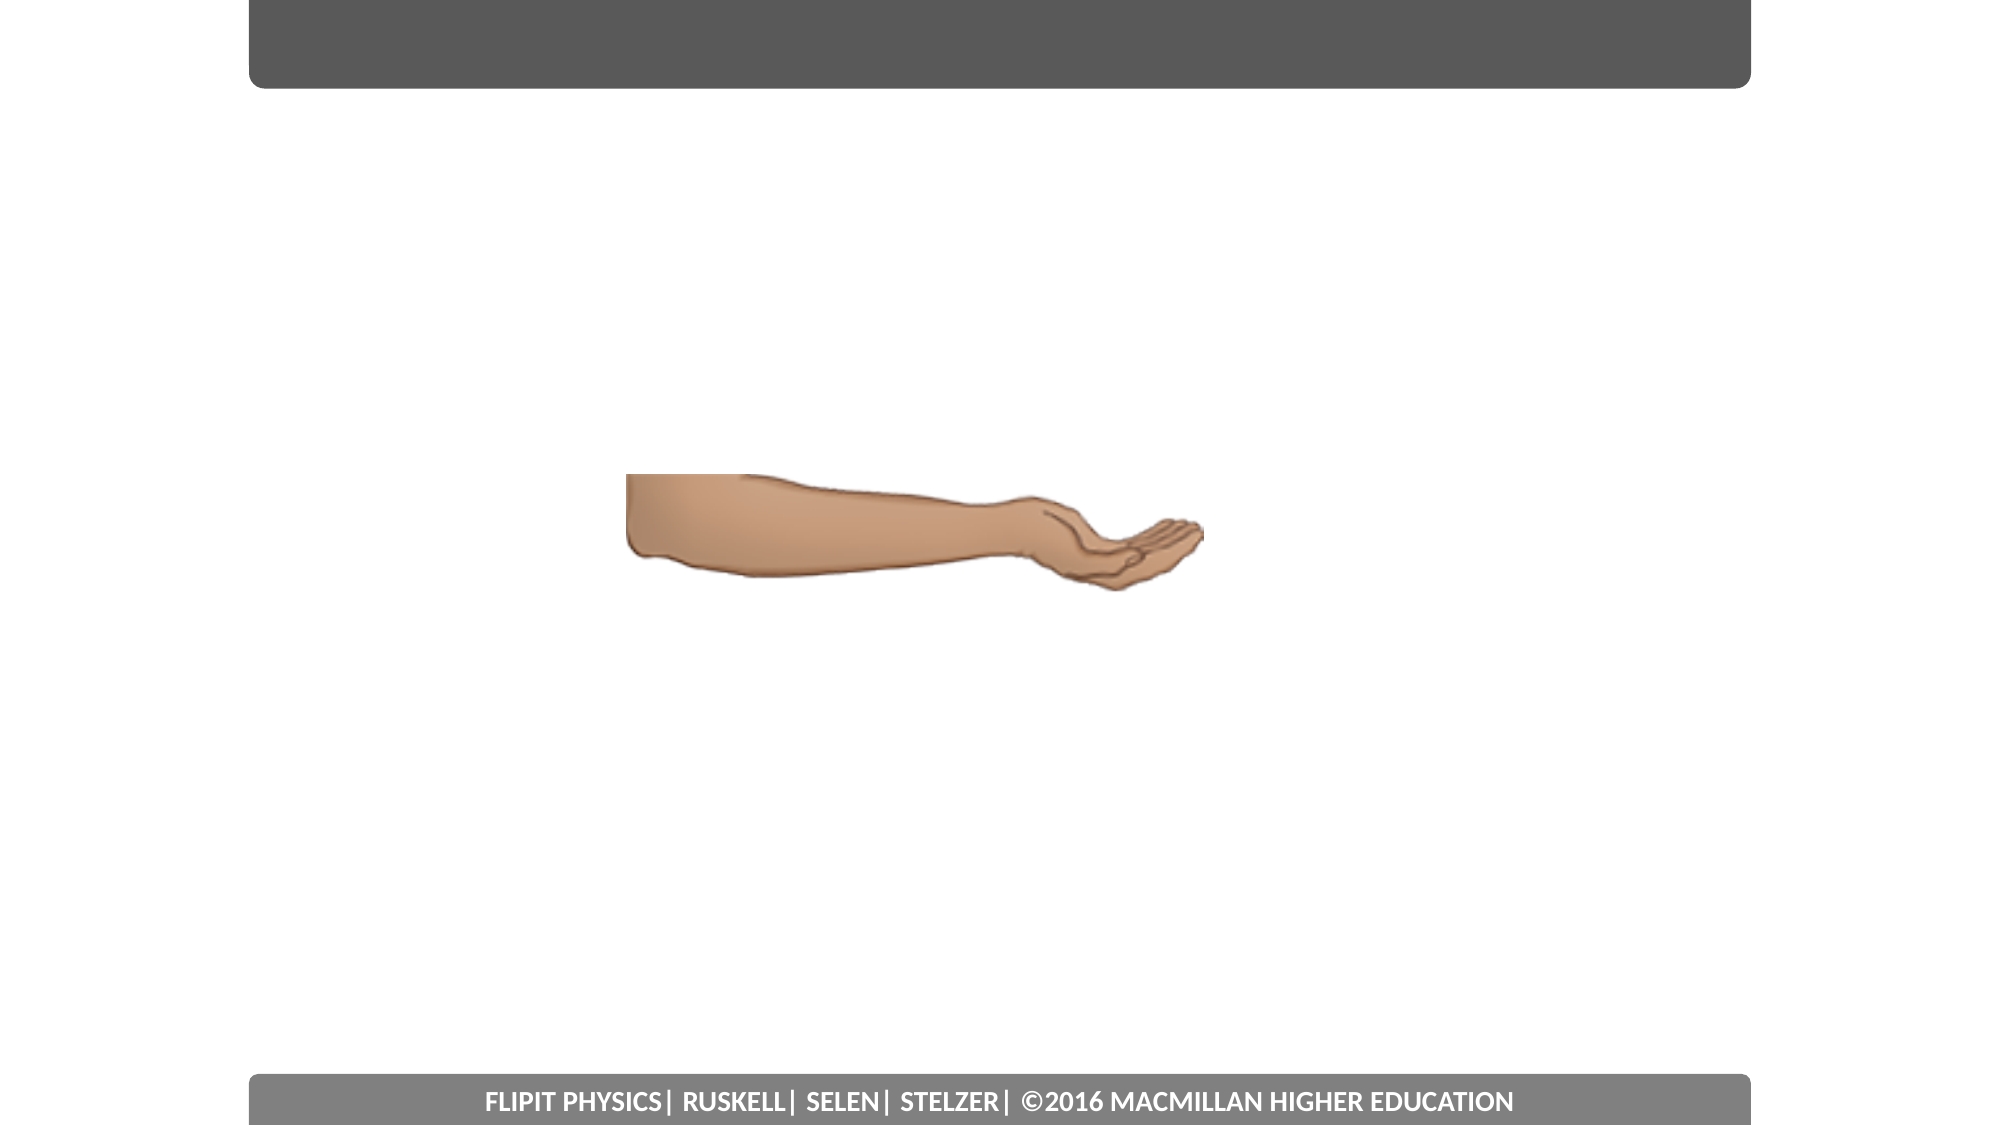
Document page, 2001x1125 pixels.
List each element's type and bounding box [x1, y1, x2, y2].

text_box [248, 0, 1752, 89]
picture [626, 474, 1204, 595]
text_box [249, 1074, 1750, 1125]
